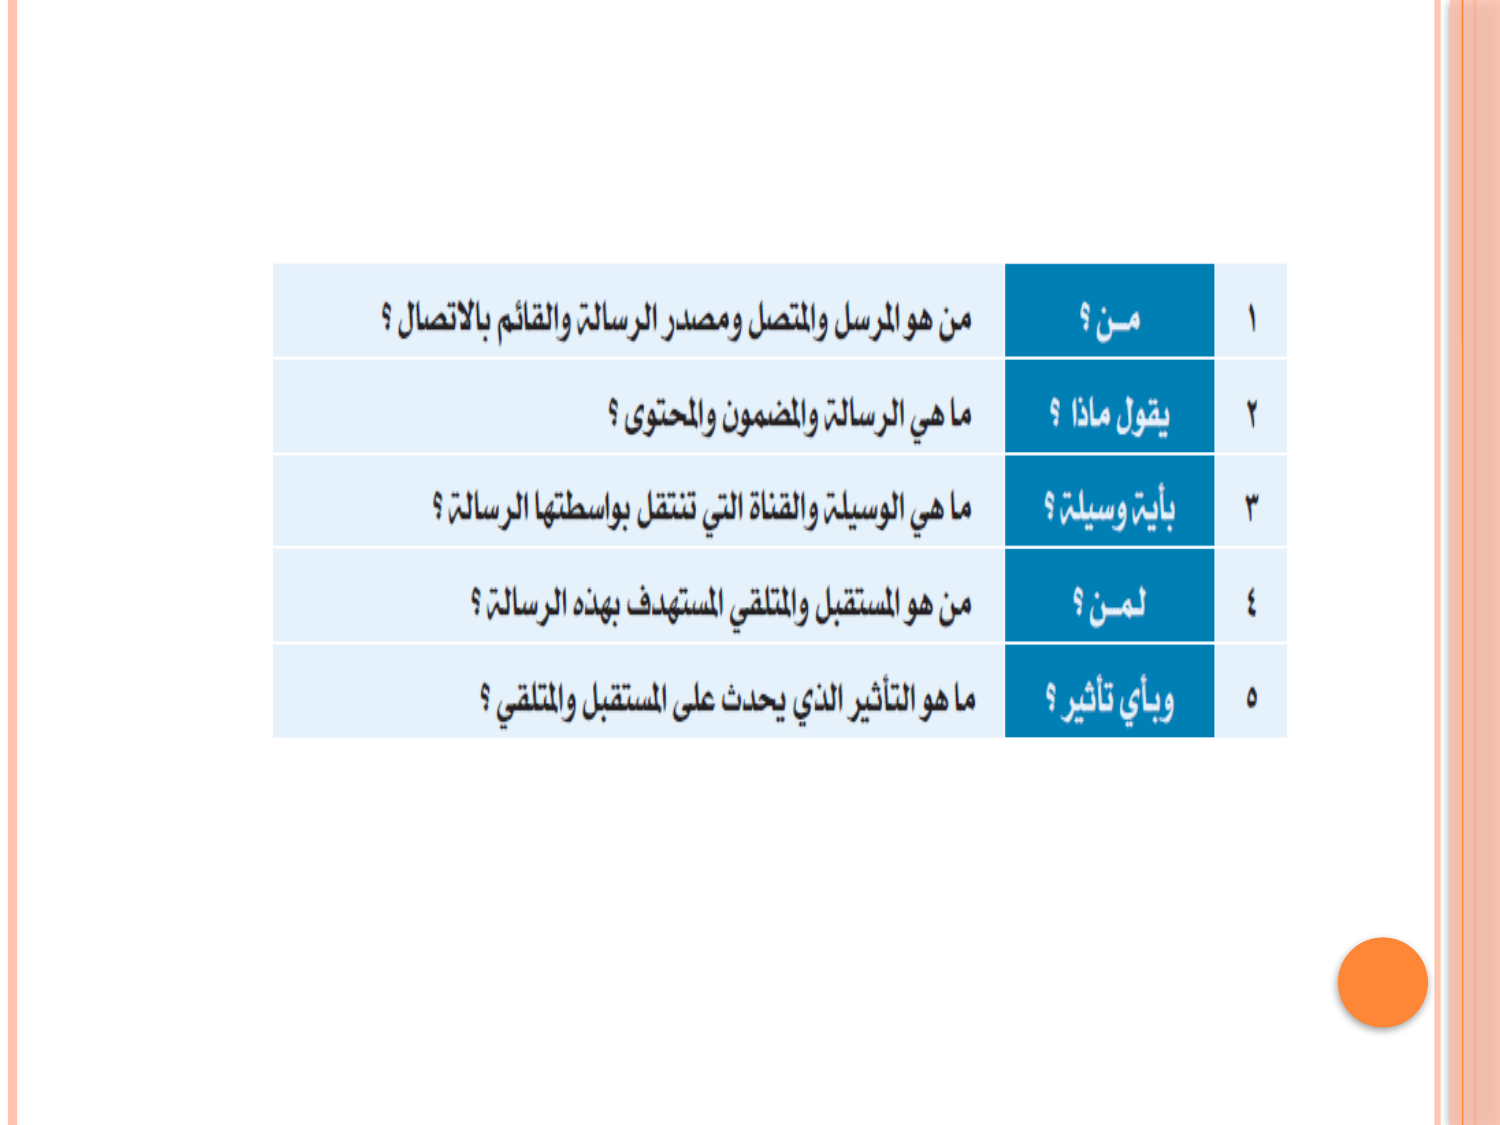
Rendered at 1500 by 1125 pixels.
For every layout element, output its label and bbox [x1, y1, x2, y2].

picture [265, 254, 1294, 752]
